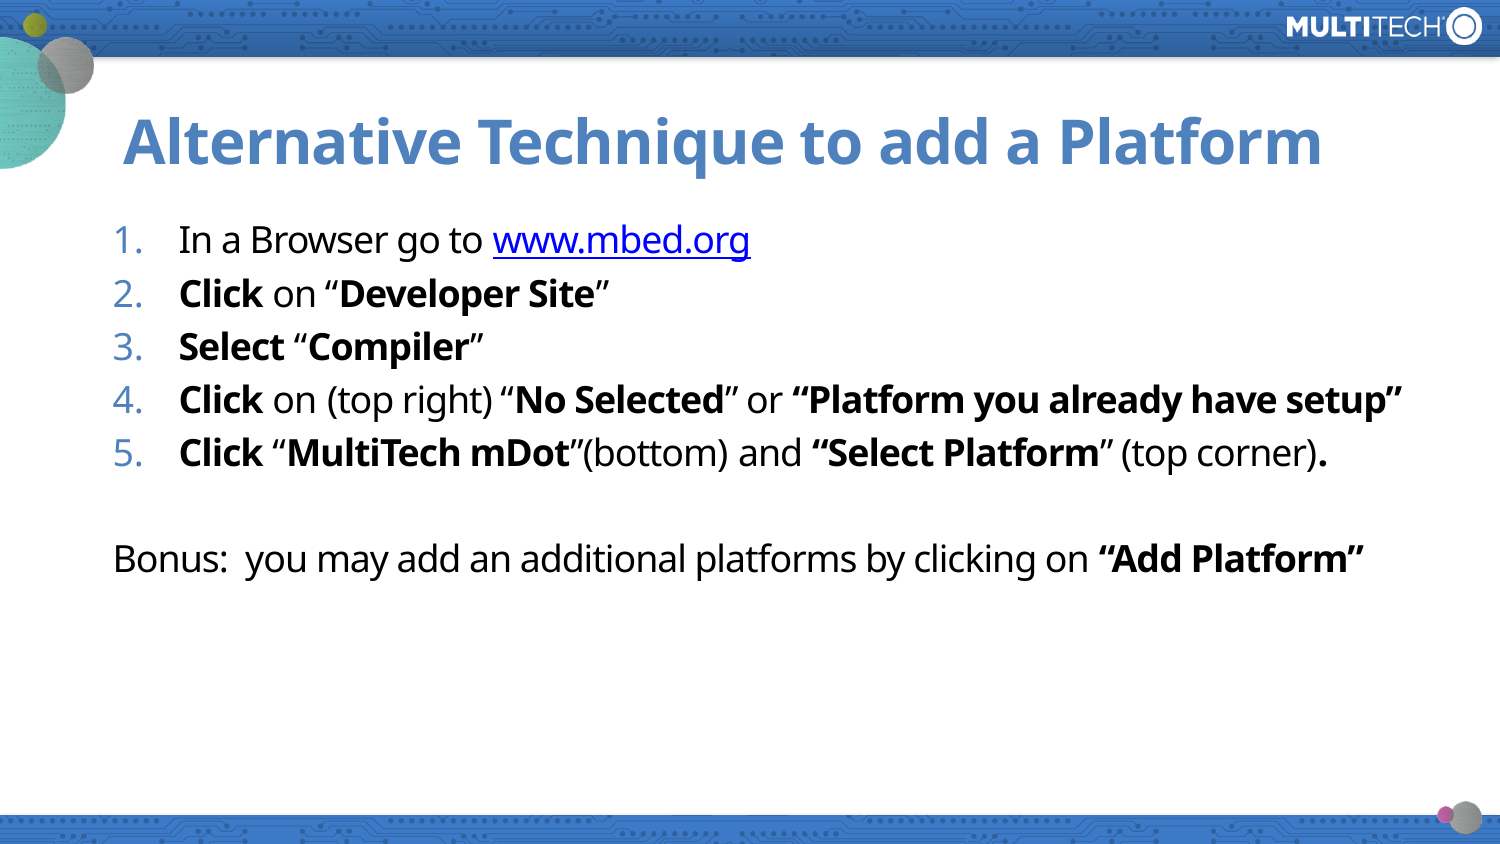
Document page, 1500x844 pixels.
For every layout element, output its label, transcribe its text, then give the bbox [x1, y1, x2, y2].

list In a Browser go to www.mbed.org Click on “Developer Site” Select “Compiler” Click on (top right) “No Selected” or “Platform you already have setup” Click “MultiTech mDot”(bottom) and “Select Platform” (top corner). Bonus: you may add an additional platforms by clicking on “Add Platform” [75, 209, 1463, 772]
picture [0, 801, 1500, 844]
picture [0, 0, 1500, 169]
title Alternative Technique to add a Platform [87, 71, 1475, 213]
